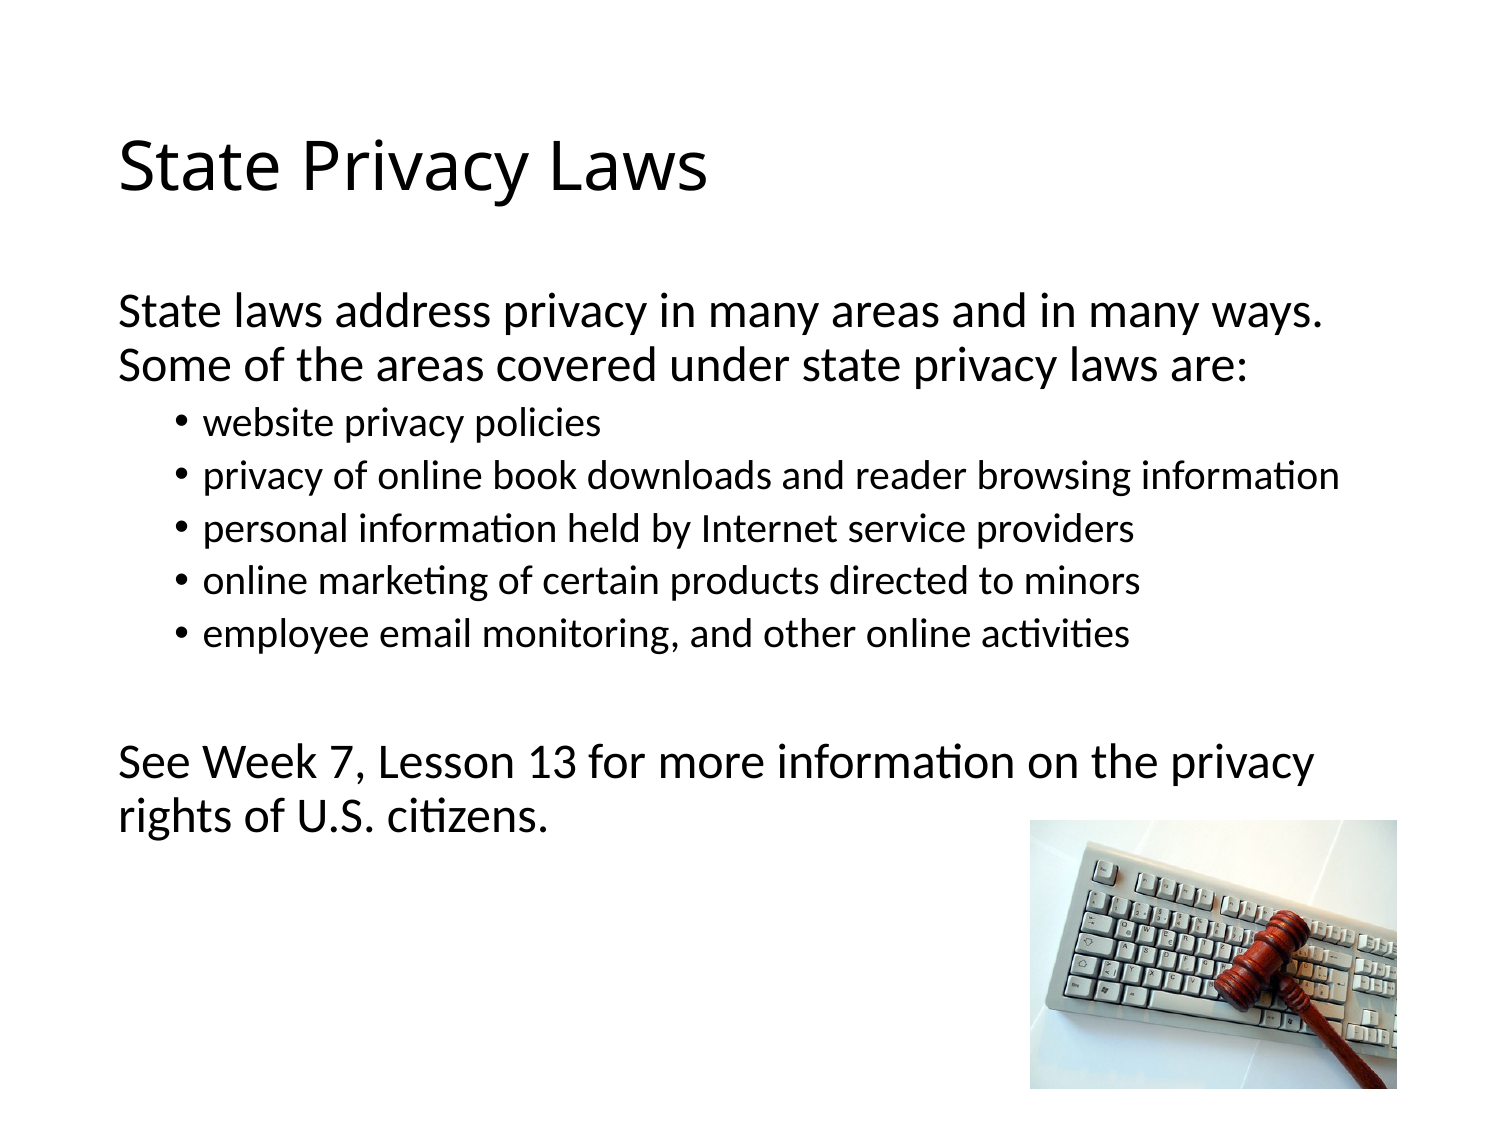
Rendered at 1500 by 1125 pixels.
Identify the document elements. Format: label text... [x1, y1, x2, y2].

list State laws address privacy in many areas and in many ways. Some of the areas covered under state privacy laws are: website privacy policies privacy of online book downloads and reader browsing information personal information held by Internet service providers online marketing of certain products directed to minors employee email monitoring, and other online activities See Week 7, Lesson 13 for more information on the privacy rights of U.S. citizens. [102, 277, 1398, 1014]
picture [1030, 820, 1397, 1089]
title State Privacy Laws [102, 59, 1398, 277]
